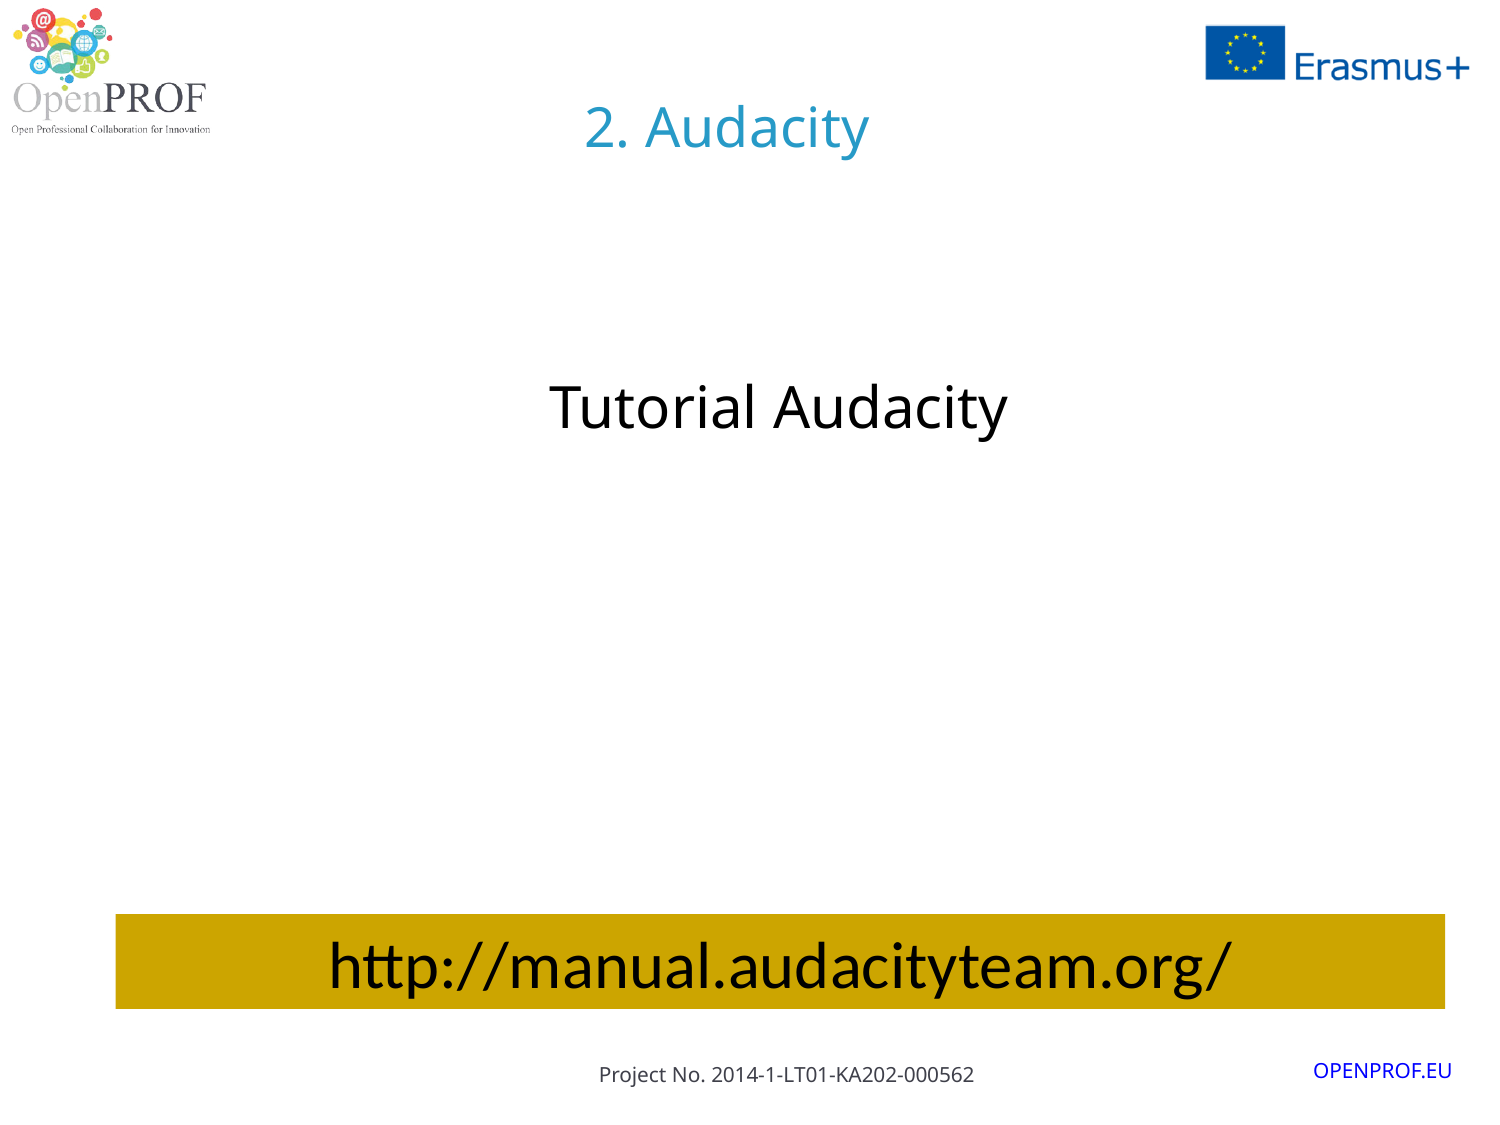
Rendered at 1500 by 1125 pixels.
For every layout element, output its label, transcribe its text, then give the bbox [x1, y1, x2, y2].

title 2. Audacity [187, 83, 1282, 199]
text_box http://manual.audacityteam.org/ [115, 914, 1446, 1009]
picture [1202, 24, 1471, 84]
picture [0, 0, 212, 143]
list Tutorial Audacity [112, 199, 1446, 915]
